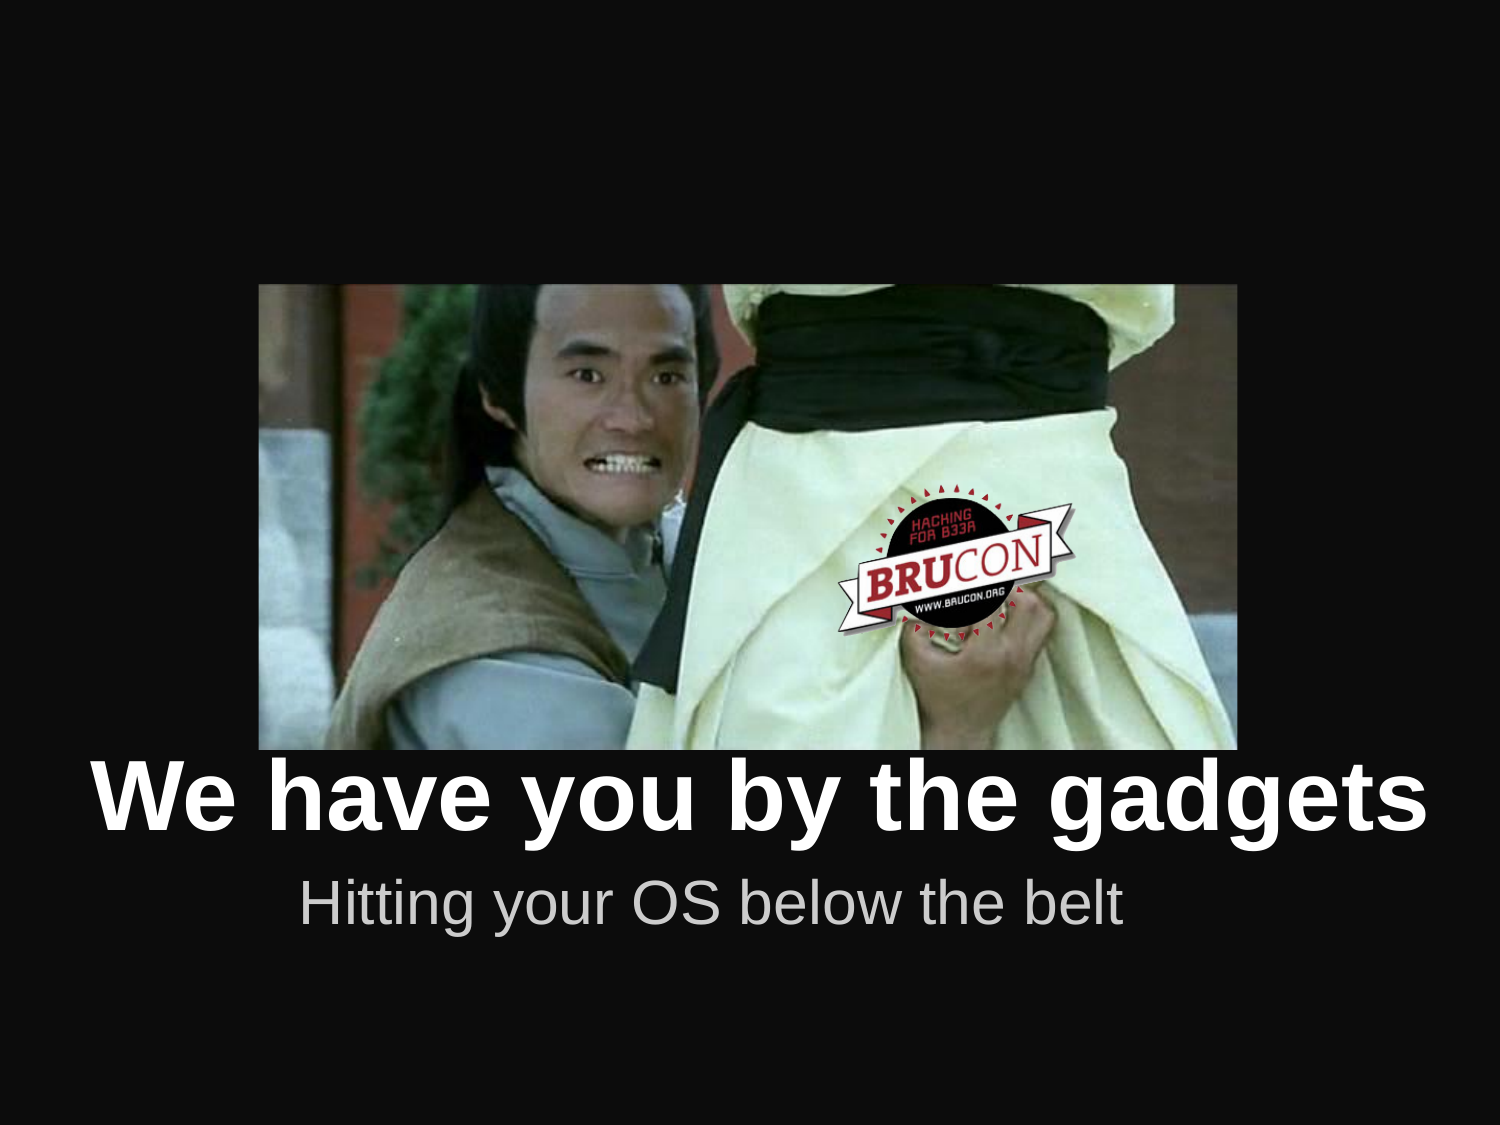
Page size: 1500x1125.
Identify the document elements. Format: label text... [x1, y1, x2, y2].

text_box [258, 284, 1238, 750]
picture [824, 474, 1082, 651]
text_box Hitting your OS below the belt [173, 846, 1251, 1027]
title We have you by the gadgets [12, 722, 1459, 978]
